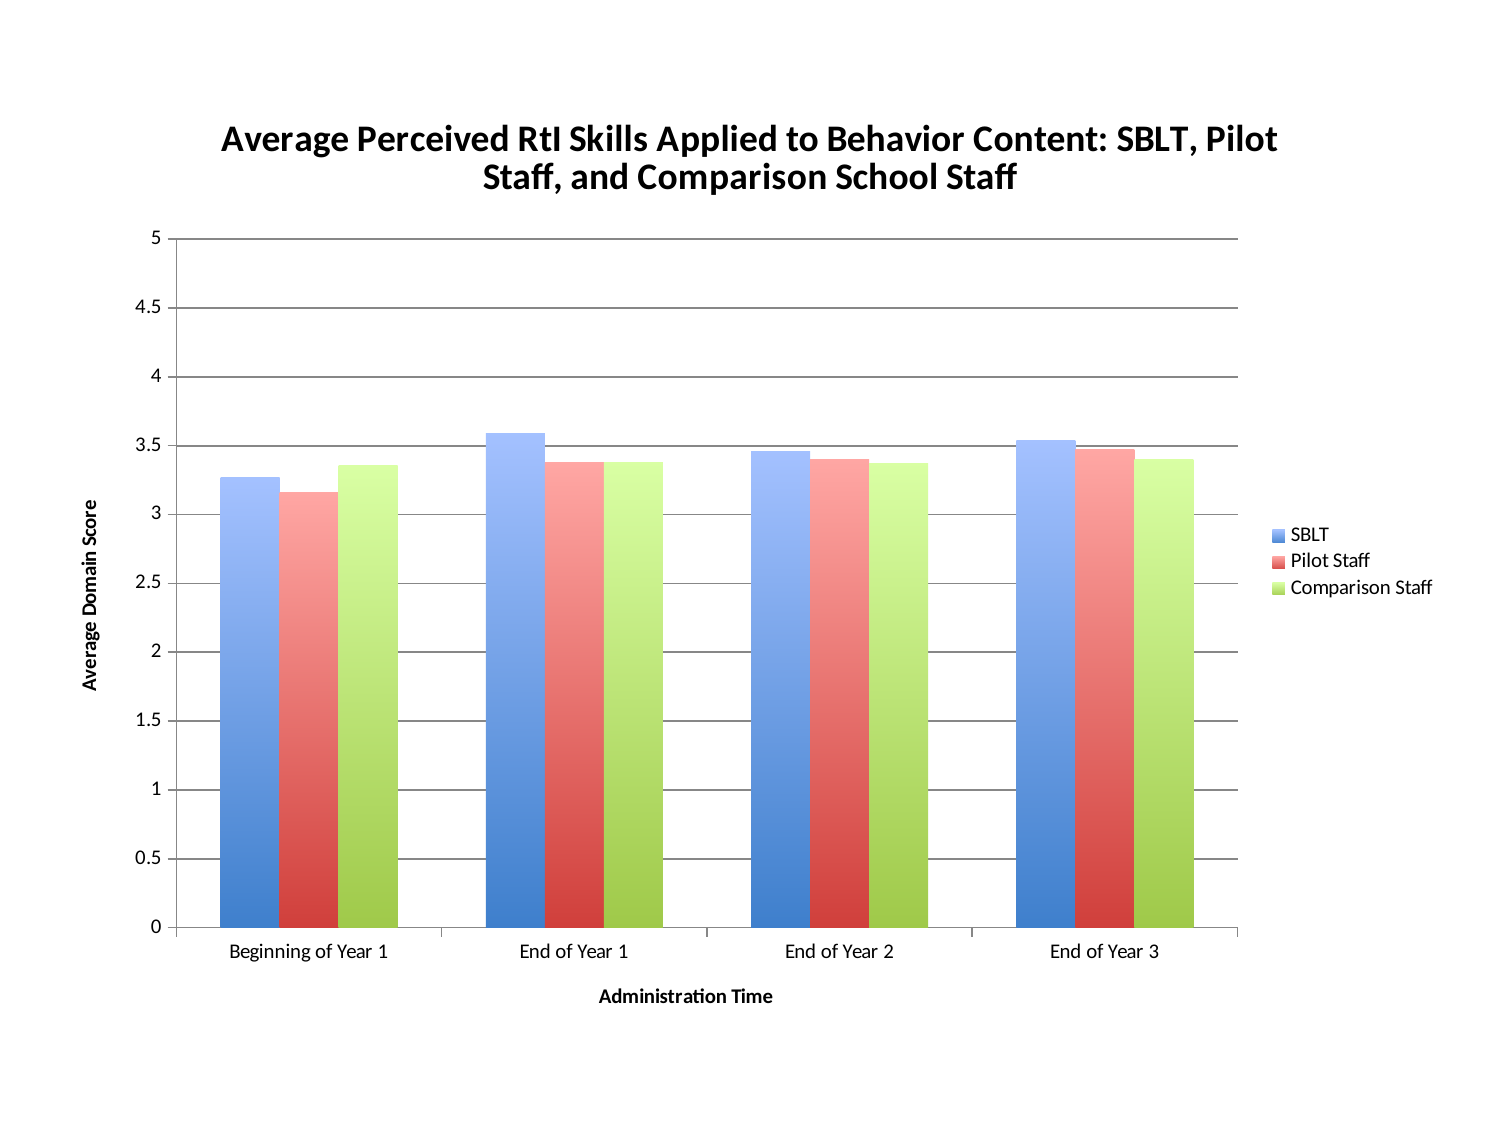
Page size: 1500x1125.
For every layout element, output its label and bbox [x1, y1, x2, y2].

chart [47, 85, 1453, 1040]
